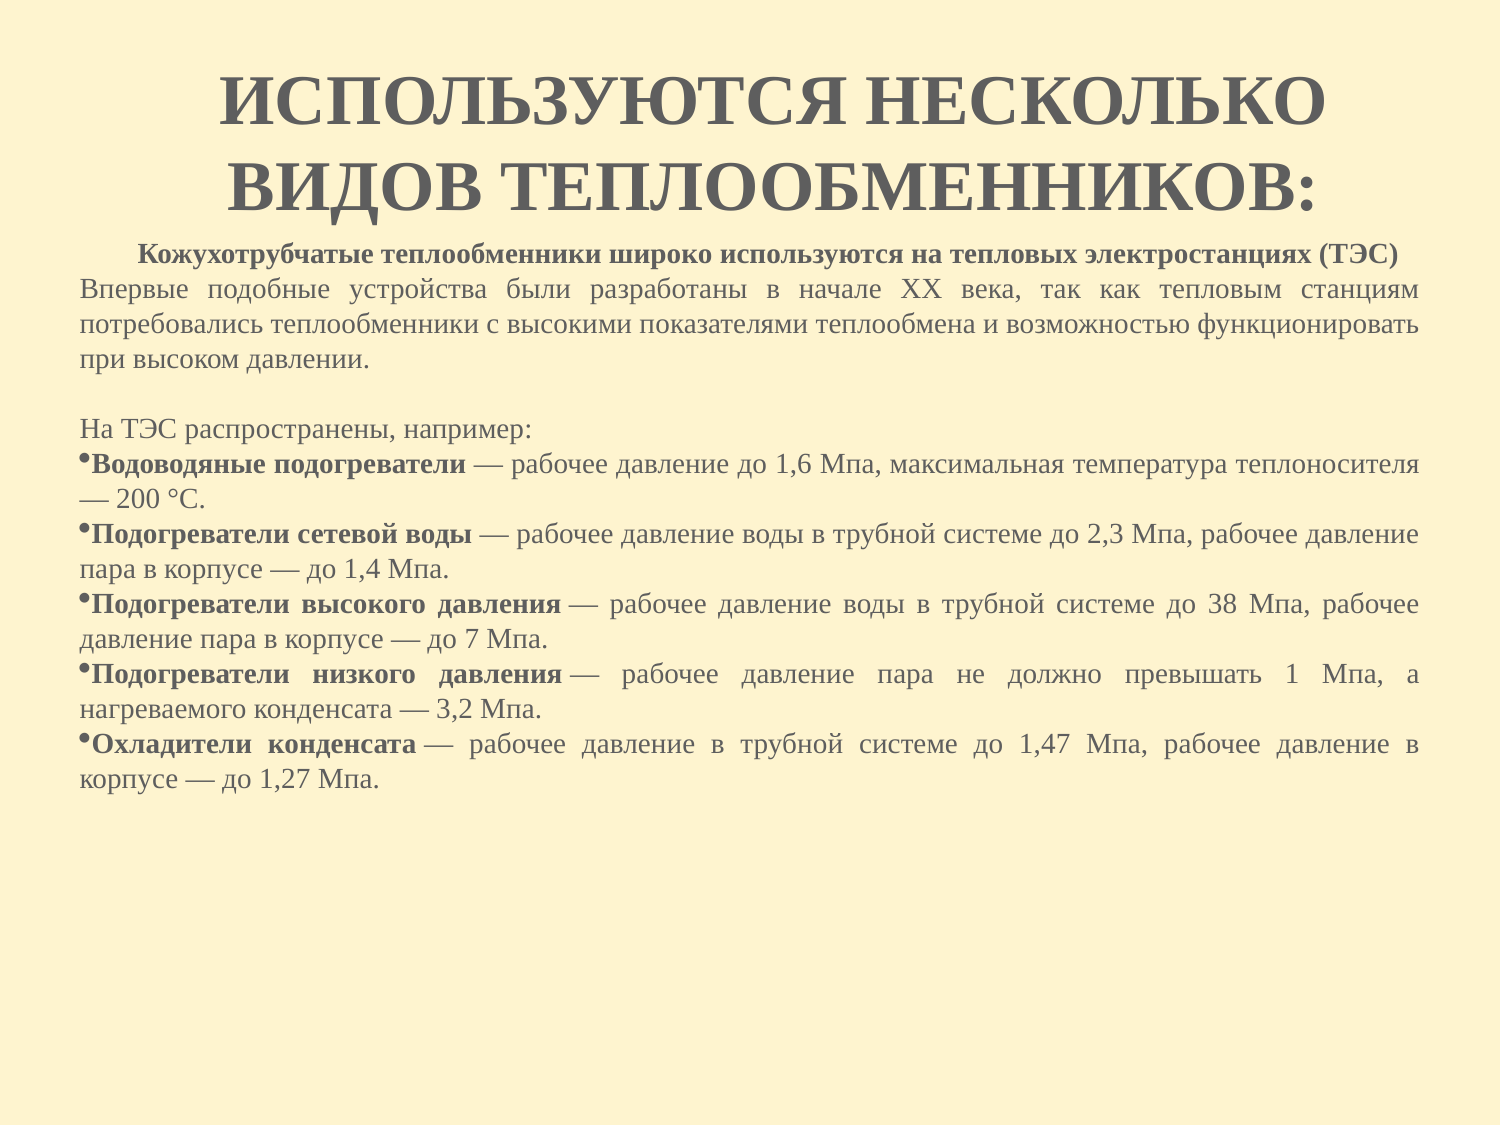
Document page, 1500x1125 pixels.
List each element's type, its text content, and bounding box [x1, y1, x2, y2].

title Используются несколько видов теплообменников: [112, 45, 1436, 227]
text_box Кожухотрубчатые теплообменники широко используются на тепловых электростанциях (ТЭС) Впервые подобные устройства были разработаны в начале XX века, так как тепловым станциям потребовались теплообменники с высокими показателями теплообмена и возможностью функционировать при высоком давлении. На ТЭС распространены, например: Водоводяные подогреватели — рабочее давление до 1,6 Мпа, максимальная температура теплоносителя — 200 °С. Подогреватели сетевой воды — рабочее давление воды в трубной системе до 2,3 Мпа, рабочее давление пара в корпусе — до 1,4 Мпа. Подогреватели высокого давления — рабочее давление воды в трубной системе до 38 Мпа, рабочее давление пара в корпусе — до 7 Мпа. Подогреватели низкого давления — рабочее давление пара не должно превышать 1 Мпа, а нагреваемого конденсата — 3,2 Мпа. Охладители конденсата — рабочее давление в трубной системе до 1,47 Мпа, рабочее давление в корпусе — до 1,27 Мпа. [64, 227, 1436, 837]
